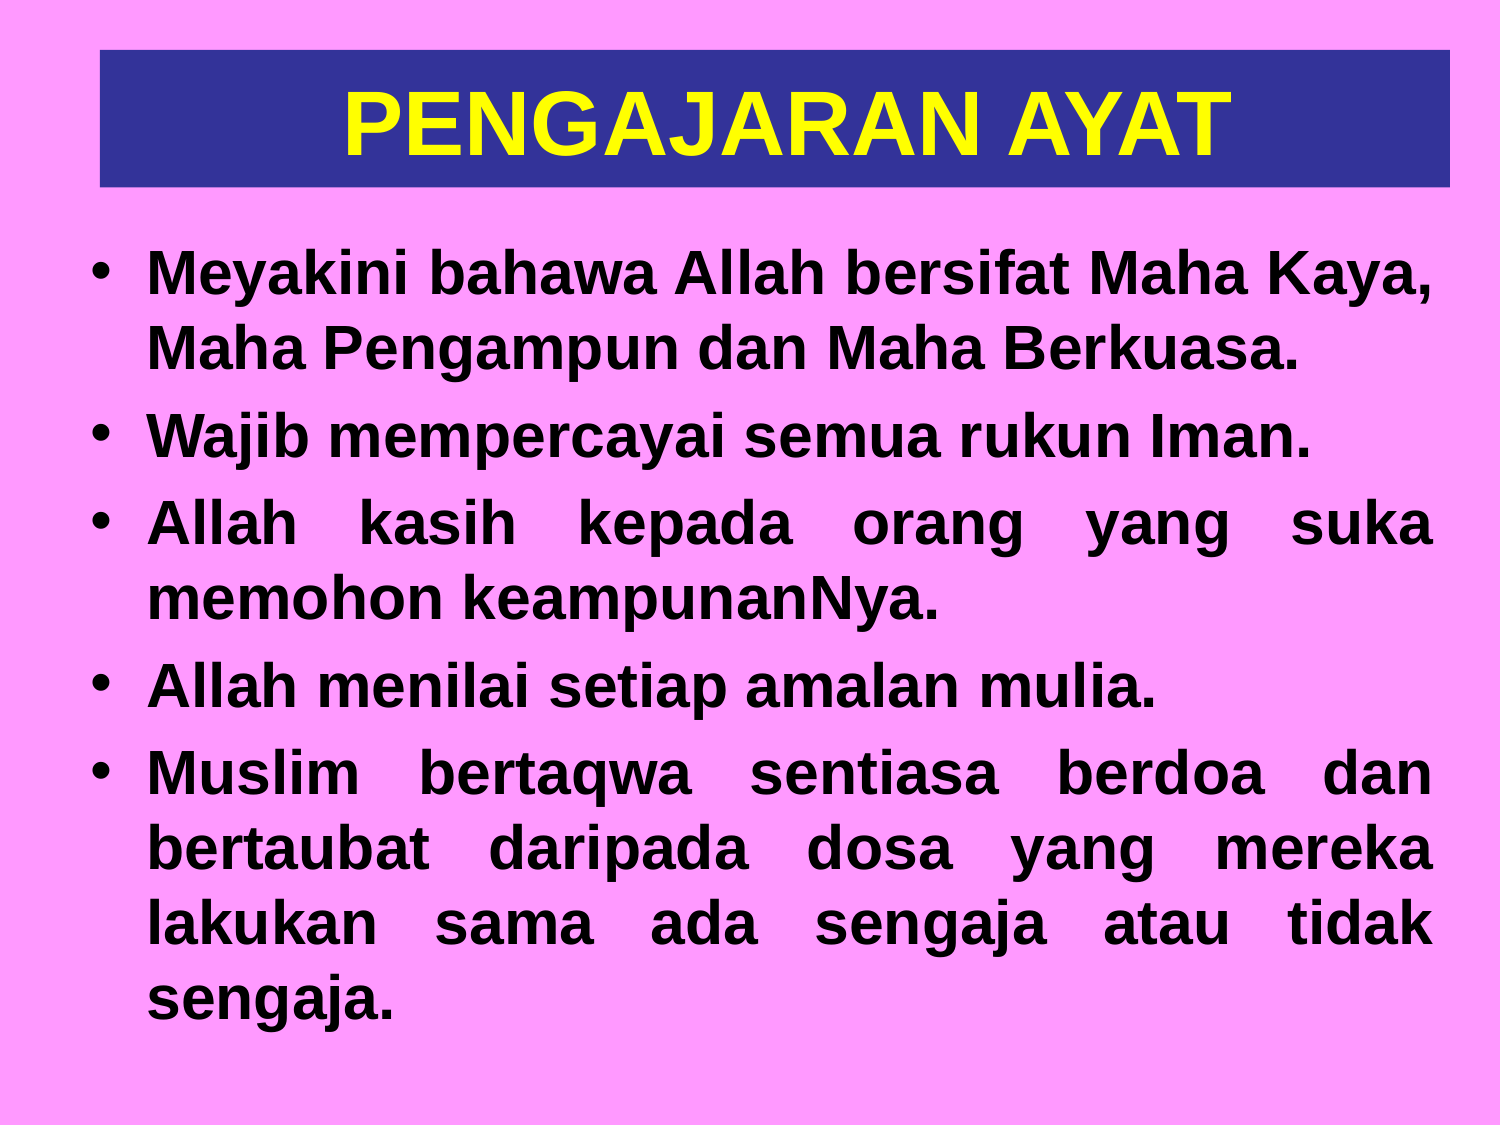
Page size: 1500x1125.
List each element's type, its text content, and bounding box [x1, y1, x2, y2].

text_box PENGAJARAN AYAT [99, 49, 1450, 188]
list Meyakini bahawa Allah bersifat Maha Kaya, Maha Pengampun dan Maha Berkuasa. Wajib mempercayai semua rukun Iman. Allah kasih kepada orang yang suka memohon keampunanNya. Allah menilai setiap amalan mulia. Muslim bertaqwa sentiasa berdoa dan bertaubat daripada dosa yang mereka lakukan sama ada sengaja atau tidak sengaja. [75, 224, 1450, 1005]
title PENGAJARAN AYAT [75, 45, 1425, 224]
